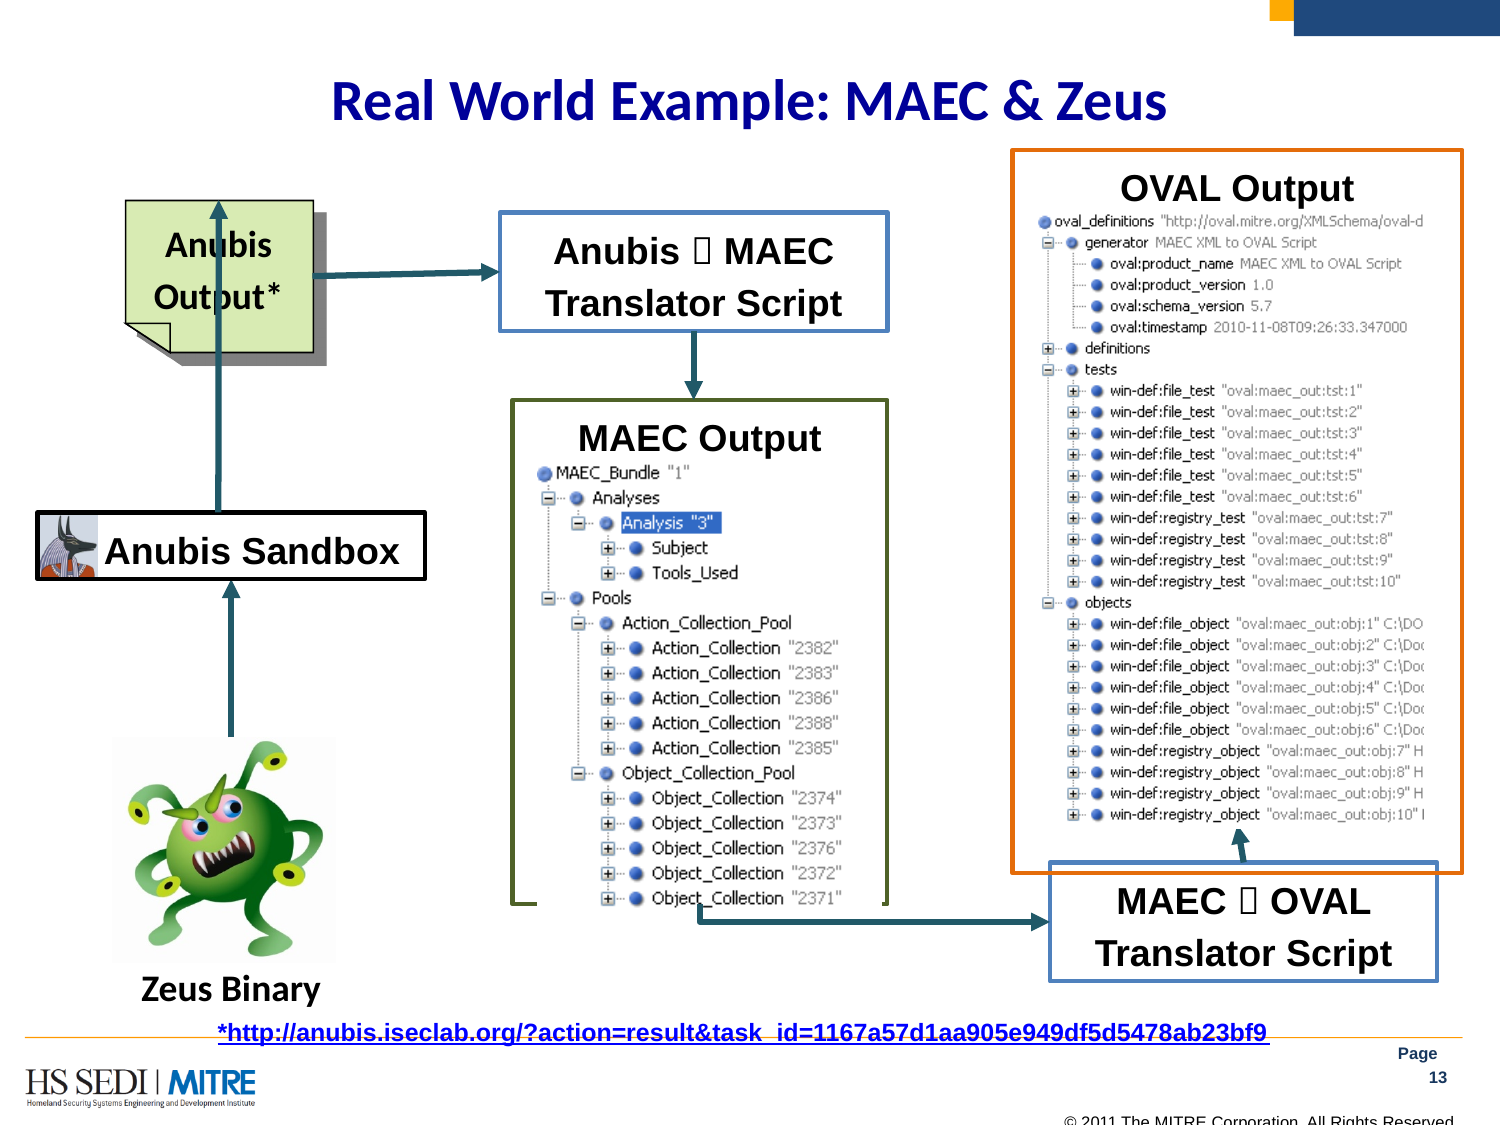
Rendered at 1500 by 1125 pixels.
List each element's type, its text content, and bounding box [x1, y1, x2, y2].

title Real World Example: MAEC & Zeus [43, 62, 1457, 151]
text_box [873, 748, 877, 1100]
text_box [37, 512, 426, 581]
text_box OVAL Output [1012, 149, 1463, 874]
text_box Anubis Output* [125, 200, 218, 353]
text_box Anubis Output* [220, 200, 314, 353]
text_box MAEC Output [512, 399, 888, 905]
text_box Anubis  MAEC Translator Script [499, 212, 888, 332]
slide_number Page 13 [1374, 1049, 1463, 1076]
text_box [99, 737, 363, 1011]
picture [537, 462, 882, 915]
text_box *http://anubis.iseclab.org/?action=result&task_id=1167a57d1aa905e949df5d5478ab23bf9 [882, 987, 1350, 1055]
picture [1037, 212, 1424, 829]
text_box MAEC  OVAL Translator Script [1049, 874, 1438, 982]
text_box *http://anubis.iseclab.org/?action=result&task_id=1167a57d1aa905e949df5d5478ab23bf9 [137, 987, 868, 1055]
picture [20, 1058, 271, 1122]
